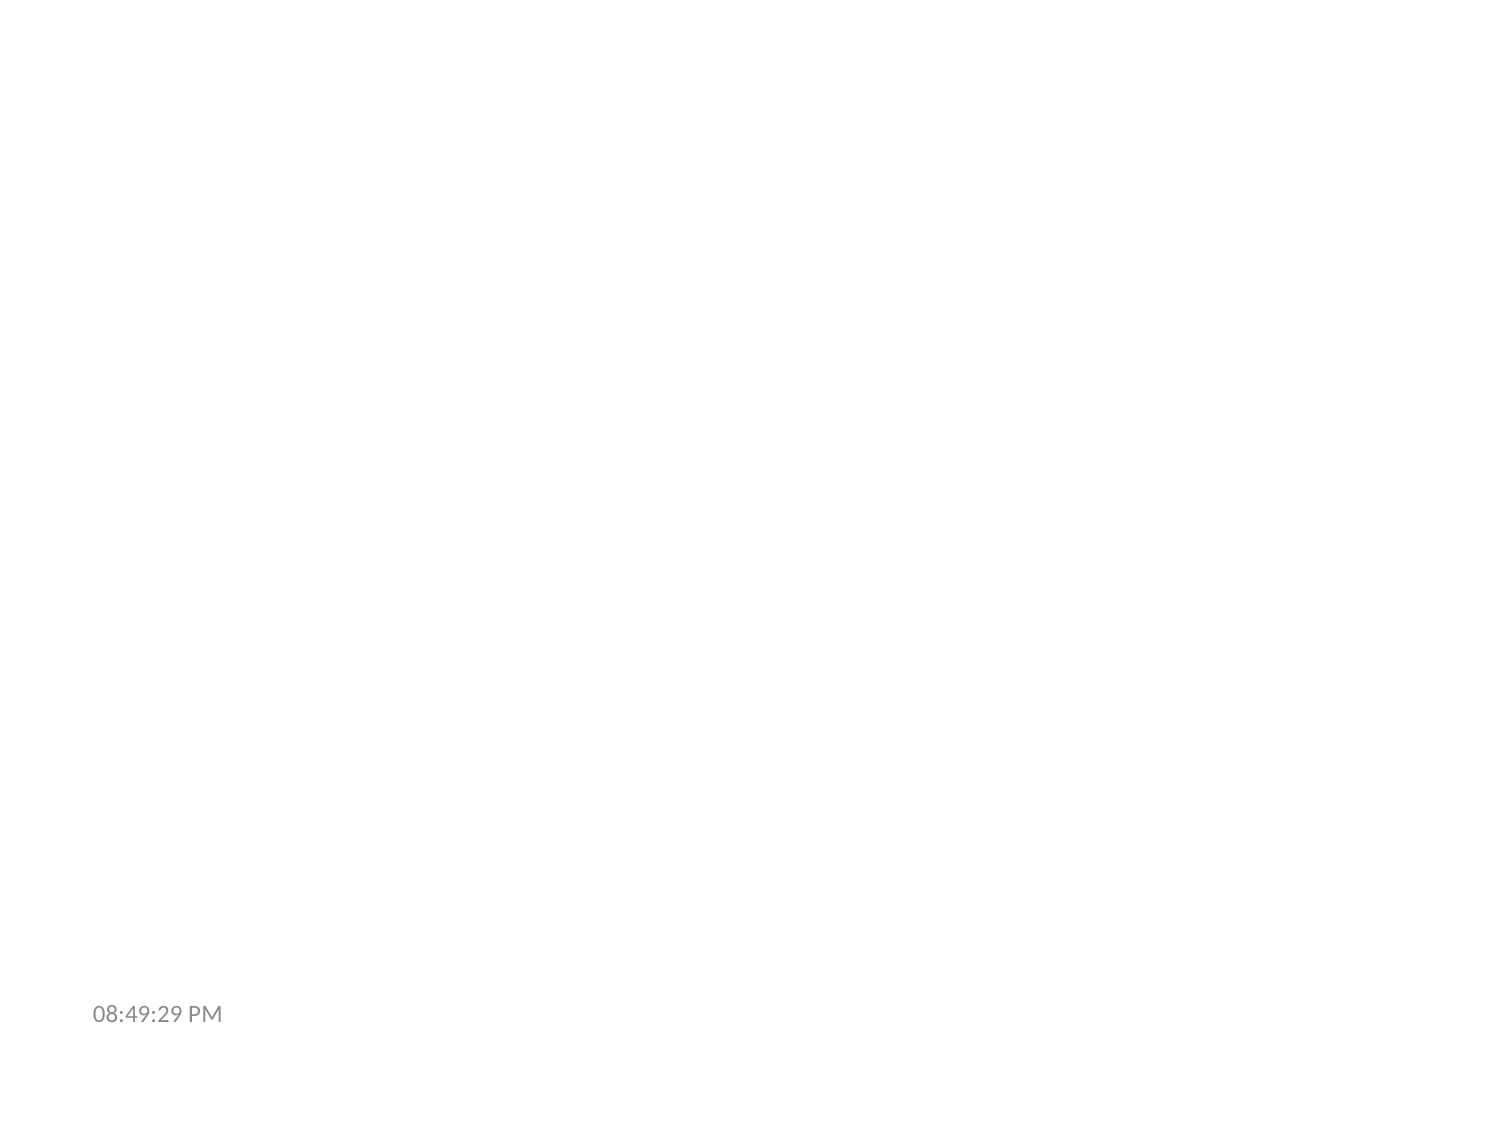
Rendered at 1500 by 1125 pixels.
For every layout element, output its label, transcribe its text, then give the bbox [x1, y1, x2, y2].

text_box 3:35:09 PM [77, 982, 428, 1043]
